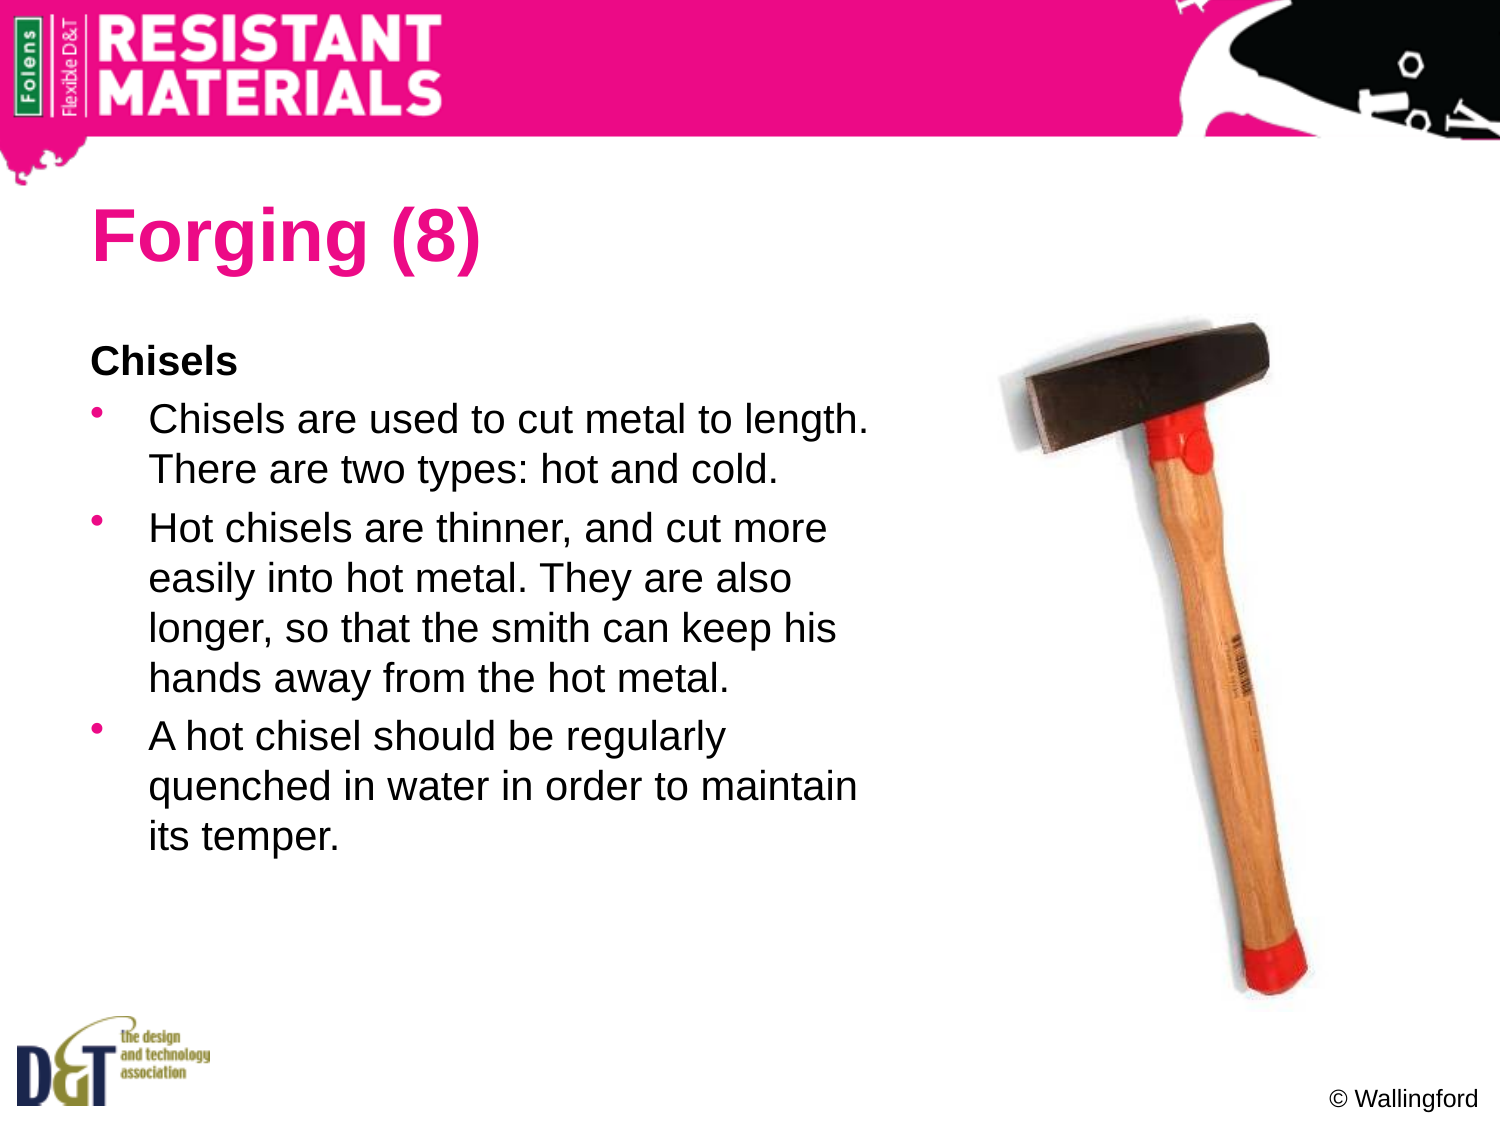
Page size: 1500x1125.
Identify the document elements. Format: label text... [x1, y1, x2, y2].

title Forging (8) [76, 160, 1427, 301]
text_box © Wallingford [1257, 1074, 1495, 1125]
list Chisels Chisels are used to cut metal to length. There are two types: hot and cold. Hot chisels are thinner, and cut more easily into hot metal. They are also longer, so that the smith can keep his hands away from the hot metal. A hot chisel should be regularly quenched in water in order to maintain its temper. [75, 326, 904, 988]
picture [0, 0, 1500, 1125]
